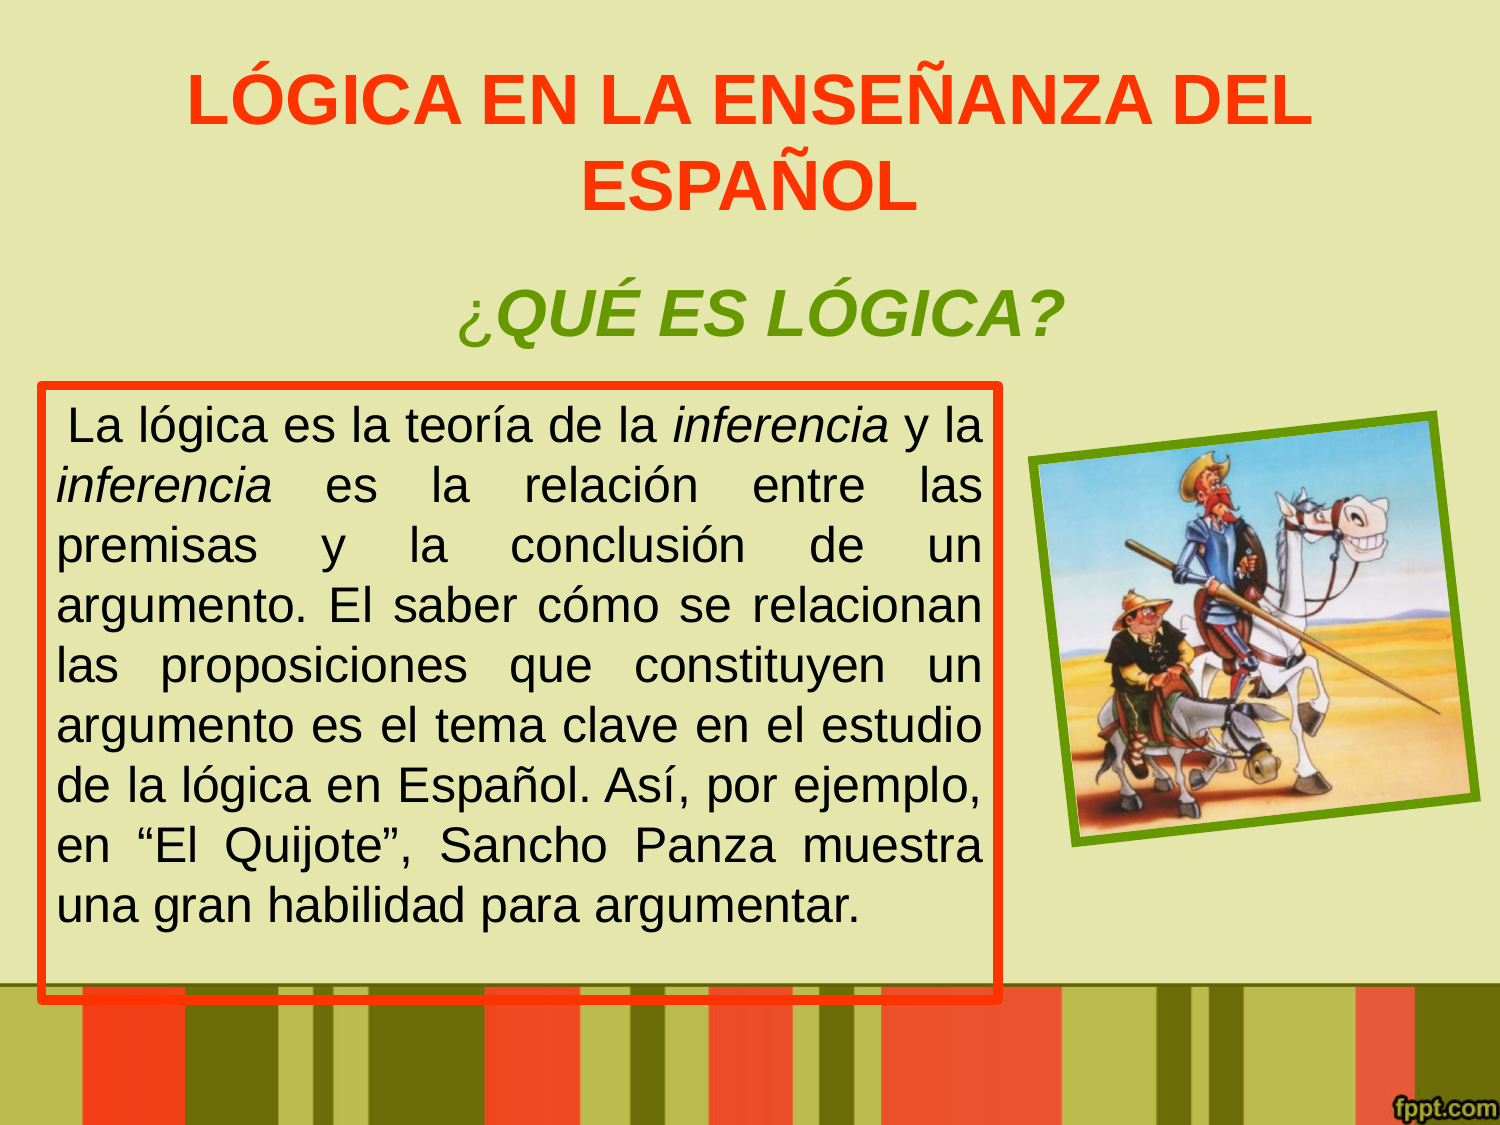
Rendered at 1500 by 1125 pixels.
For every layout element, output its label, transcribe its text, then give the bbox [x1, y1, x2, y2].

picture [0, 0, 1500, 1125]
title LÓGICA EN LA ENSEÑANZA DEL ESPAÑOL [74, 44, 1426, 233]
list ¿QUÉ ES LÓGICA? [74, 262, 1448, 1006]
text_box La lógica es la teoría de la inferencia y la inferencia es la relación entre las premisas y la conclusión de un argumento. El saber cómo se relacionan las proposiciones que constituyen un argumento es el tema clave en el estudio de la lógica en Español. Así, por ejemplo, en “El Quijote”, Sancho Panza muestra una gran habilidad para argumentar. [41, 385, 998, 1000]
